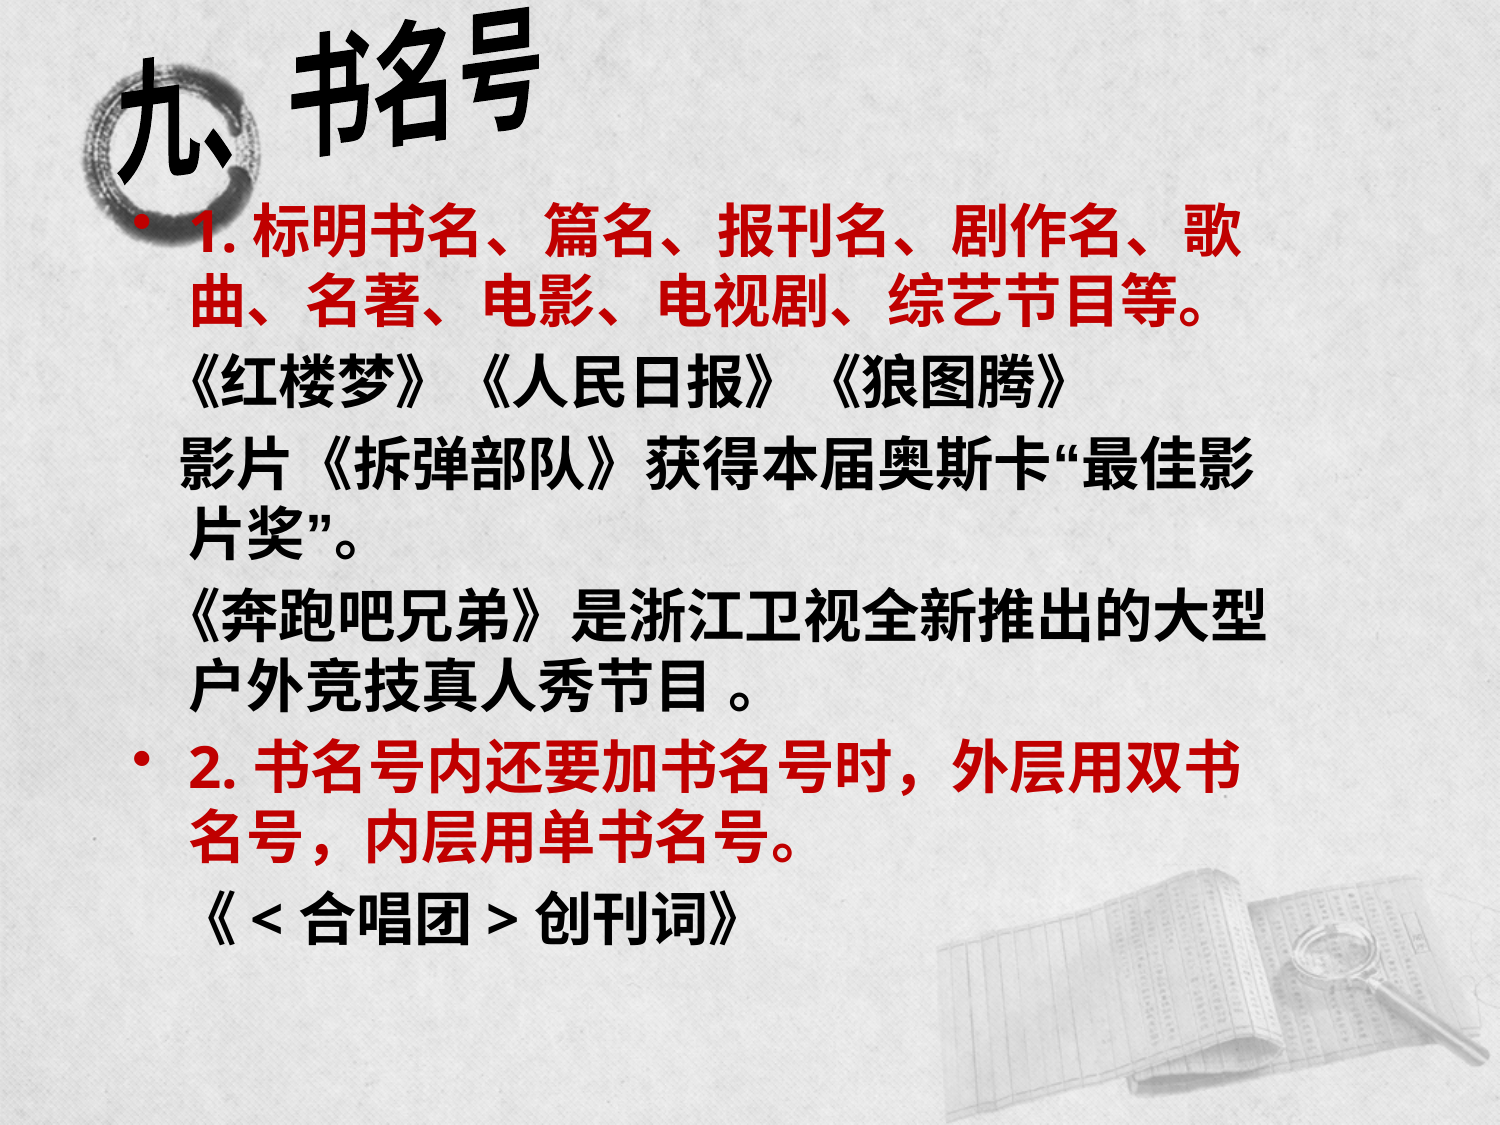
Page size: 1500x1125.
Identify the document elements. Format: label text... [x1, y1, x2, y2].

list 1.标明书名、篇名、报刊名、剧作名、歌曲、名著、电影、电视剧、综艺节目等。 《红楼梦》《人民日报》《狼图腾》 影片《拆弹部队》获得本届奥斯卡“最佳影片奖”。 《奔跑吧兄弟》是浙江卫视全新推出的大型户外竞技真人秀节目 。 2.书名号内还要加书名号时，外层用双书名号，内层用单书名号。 《<合唱团>创刊词》 [116, 186, 1312, 913]
picture [0, 0, 1500, 1125]
text_box [386, 70, 1425, 258]
